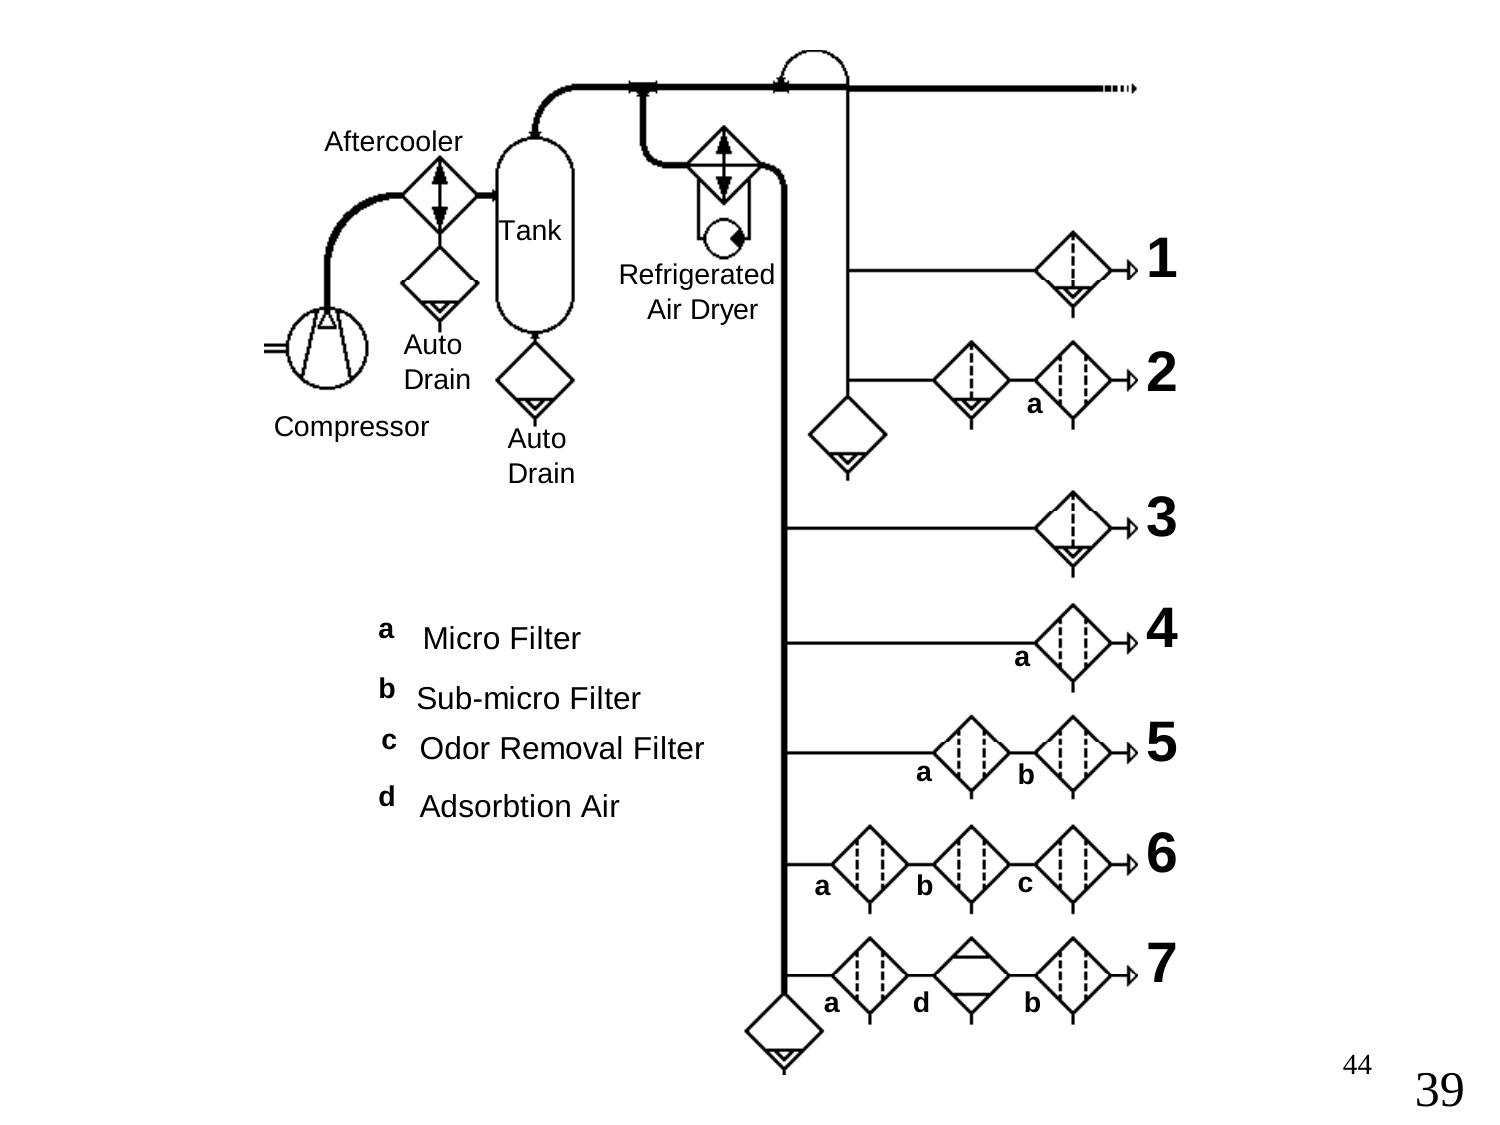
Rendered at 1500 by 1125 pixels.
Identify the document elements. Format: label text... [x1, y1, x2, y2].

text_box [257, 49, 1243, 1076]
text_box 39 [1400, 1048, 1500, 1124]
slide_number 44 [1074, 1024, 1388, 1101]
